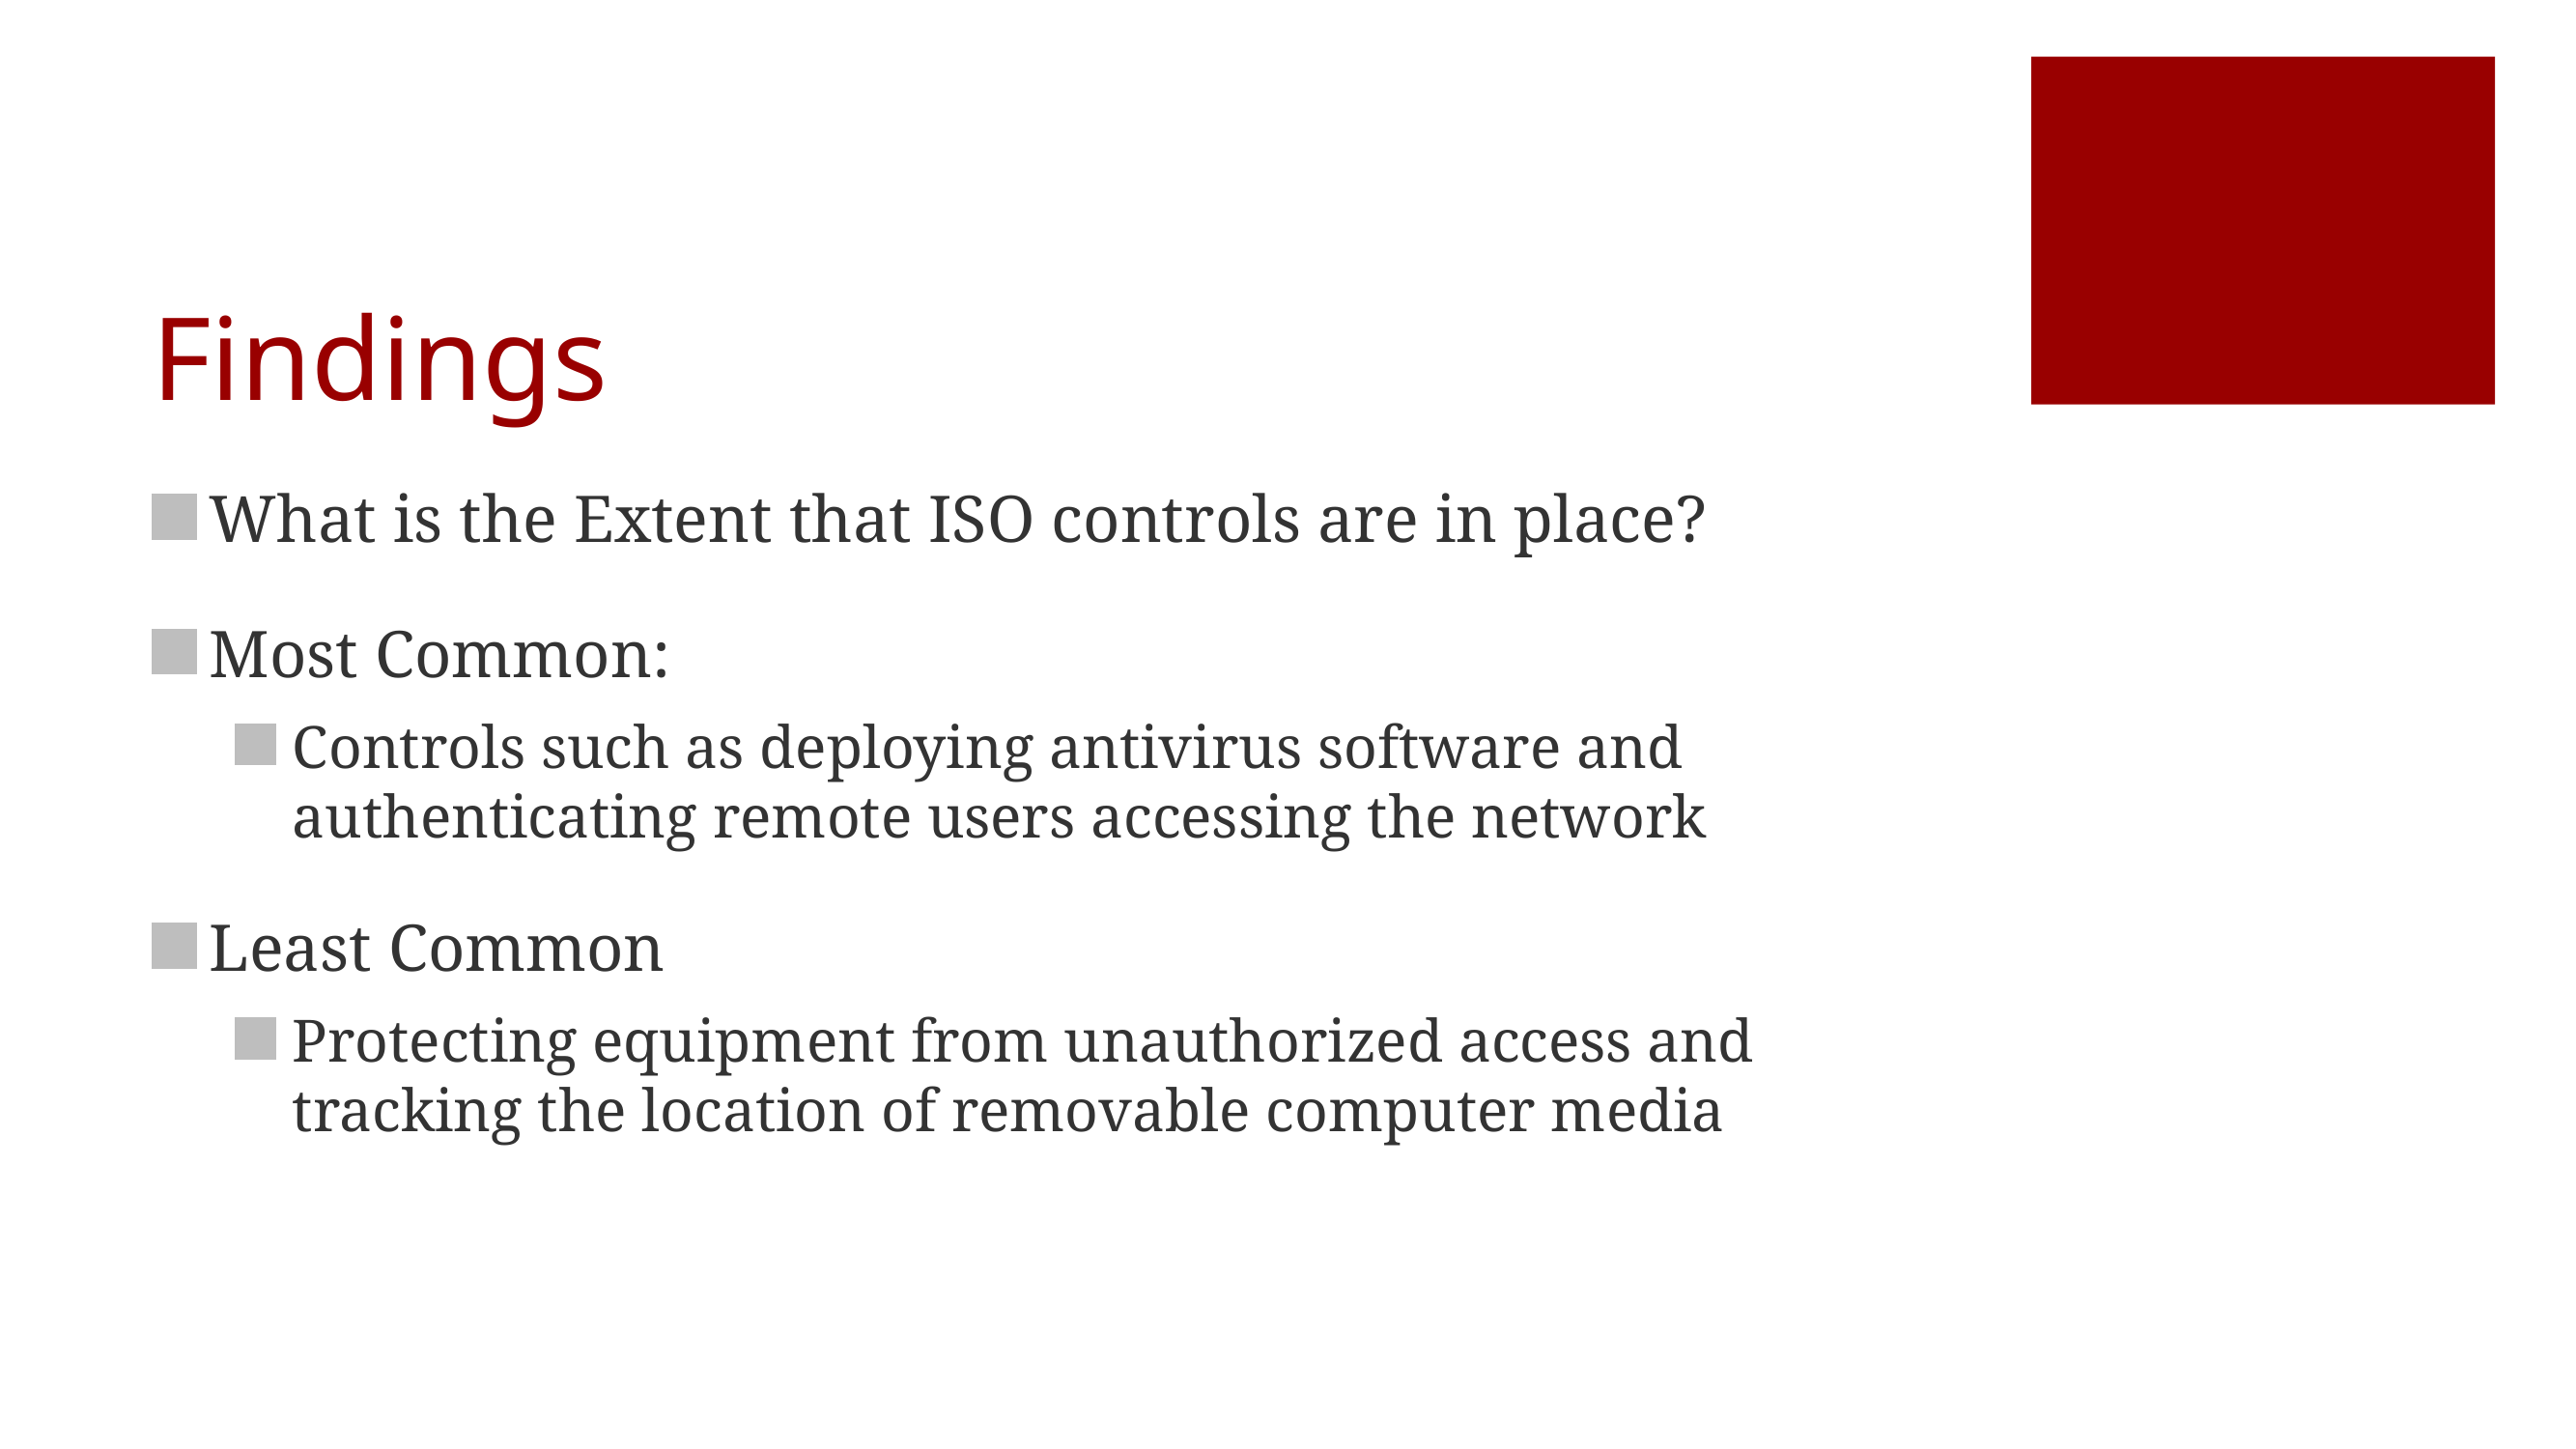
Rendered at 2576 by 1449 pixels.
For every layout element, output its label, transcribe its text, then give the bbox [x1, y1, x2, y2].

picture [235, 1017, 276, 1060]
picture [152, 494, 197, 540]
picture [152, 629, 197, 674]
picture [152, 923, 197, 969]
title Findings [128, 193, 1963, 435]
picture [235, 724, 276, 765]
list What is the Extent that ISO controls are in place? Most Common: Controls such as deploying antivirus software and authenticating remote users accessing the network Least Common Protecting equipment from unauthorized access and tracking the location of removable computer media [128, 467, 1963, 1294]
